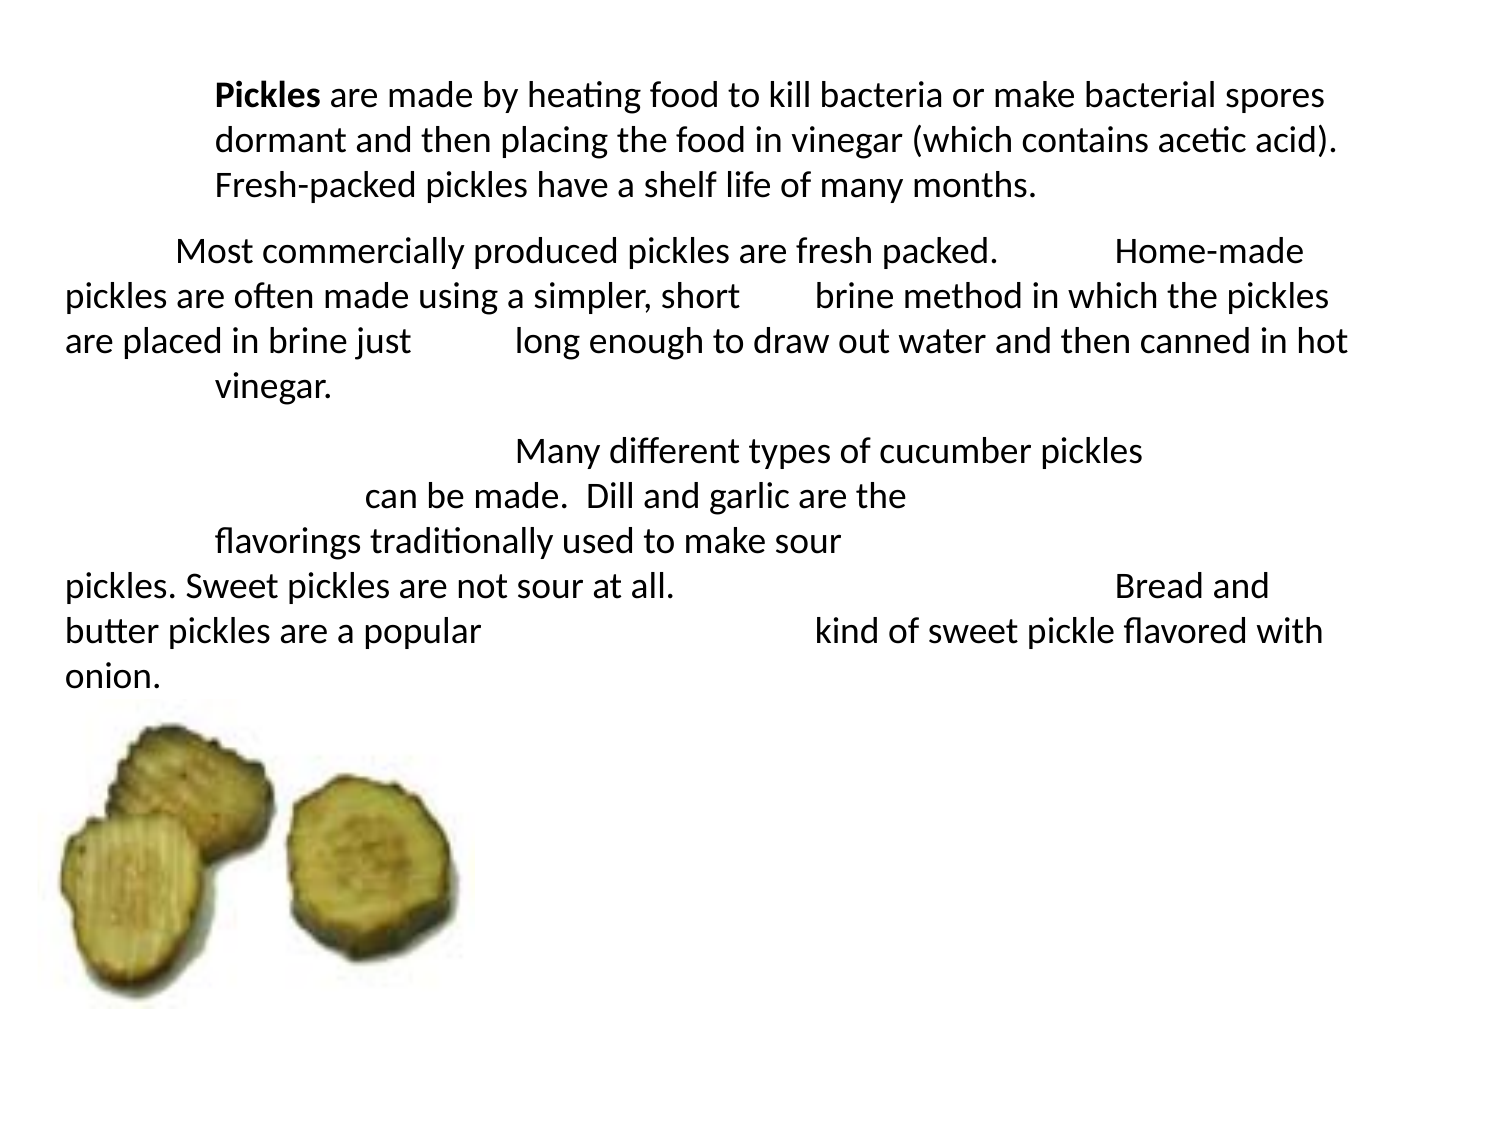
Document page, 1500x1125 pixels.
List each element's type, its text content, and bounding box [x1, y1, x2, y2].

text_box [37, 699, 476, 1009]
text_box Pickles are made by heating food to kill bacteria or make bacterial spores dormant and then placing the food in vinegar (which contains acetic acid). Fresh-packed pickles have a shelf life of many months. Most commercially produced pickles are fresh packed. Home-made pickles are often made using a simpler, short brine method in which the pickles are placed in brine just long enough to draw out water and then canned in hot vinegar. Many different types of cucumber pickles can be made. Dill and garlic are the flavorings traditionally used to make sour pickles. Sweet pickles are not sour at all. Bread and butter pickles are a popular kind of sweet pickle flavored with onion. [49, 62, 1388, 704]
